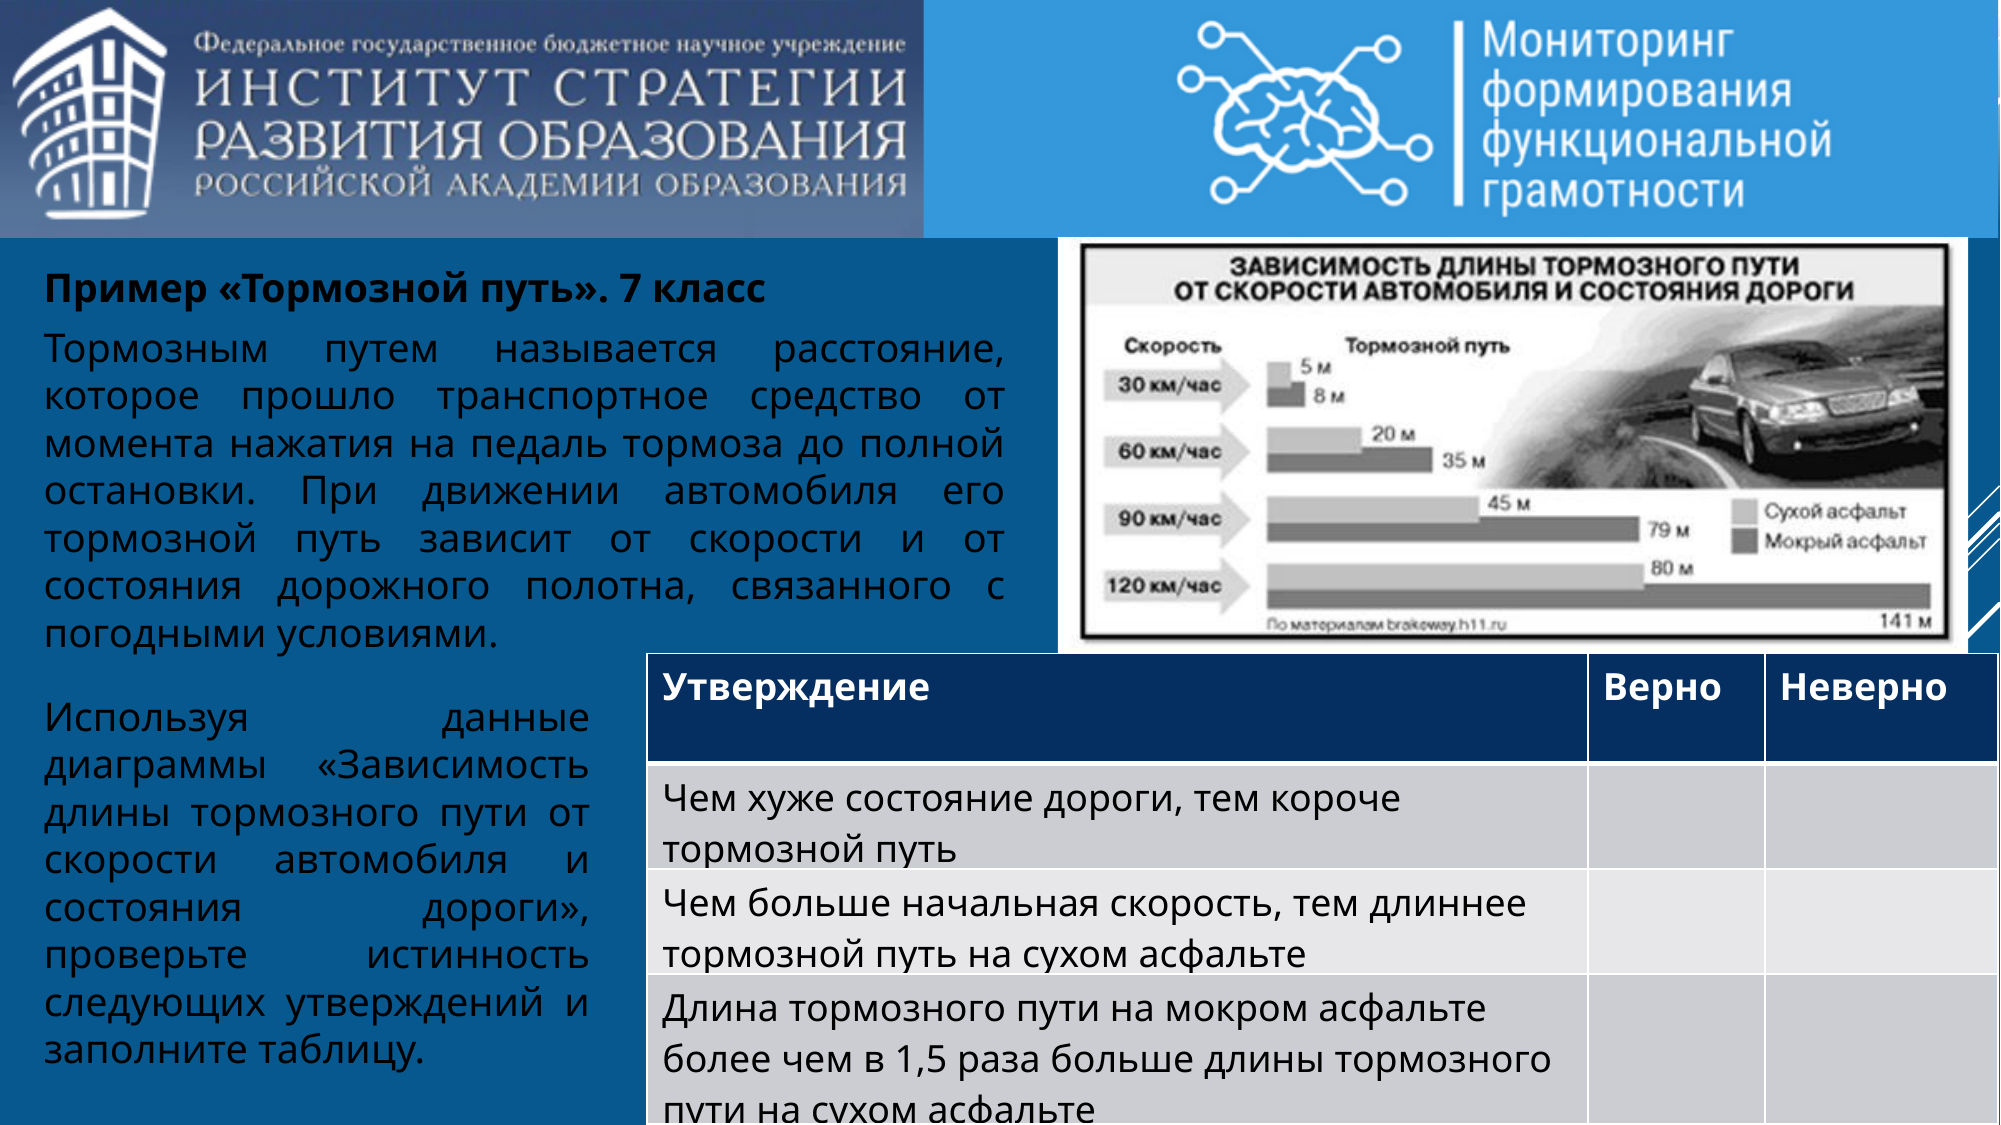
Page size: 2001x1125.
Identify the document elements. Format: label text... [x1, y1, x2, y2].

table_cell [1589, 975, 1764, 1123]
table_cell [1589, 766, 1764, 868]
text_box Используя данные диаграммы «Зависимость длины тормозного пути от скорости автомобиля и состояния дороги», проверьте истинность следующих утверждений и заполните таблицу. [28, 684, 606, 1079]
text_box Пример «Тормозной путь». 7 класс Тормозным путем называется расстояние, которое прошло транспортное средство от момента нажатия на педаль тормоза до полной остановки. При движении автомобиля его тормозной путь зависит от скорости и от состояния дорожного полотна, связанного с погодными условиями. [28, 255, 1021, 663]
table_cell [1766, 975, 1997, 1123]
table_header Верно [1589, 654, 1764, 761]
table_header Утверждение [648, 654, 1587, 761]
table_cell Чем больше начальная скорость, тем длиннее тормозной путь на сухом асфальте [648, 870, 1587, 973]
table_cell [1589, 870, 1764, 973]
table_header Неверно [1766, 654, 1997, 761]
table_cell Длина тормозного пути на мокром асфальте более чем в 1,5 раза больше длины тормозного пути на сухом асфальте [648, 975, 1587, 1123]
table_cell [1766, 766, 1997, 868]
table_cell Чем хуже состояние дороги, тем короче тормозной путь [648, 766, 1587, 868]
table_cell [1766, 870, 1997, 973]
picture [0, 0, 1999, 654]
